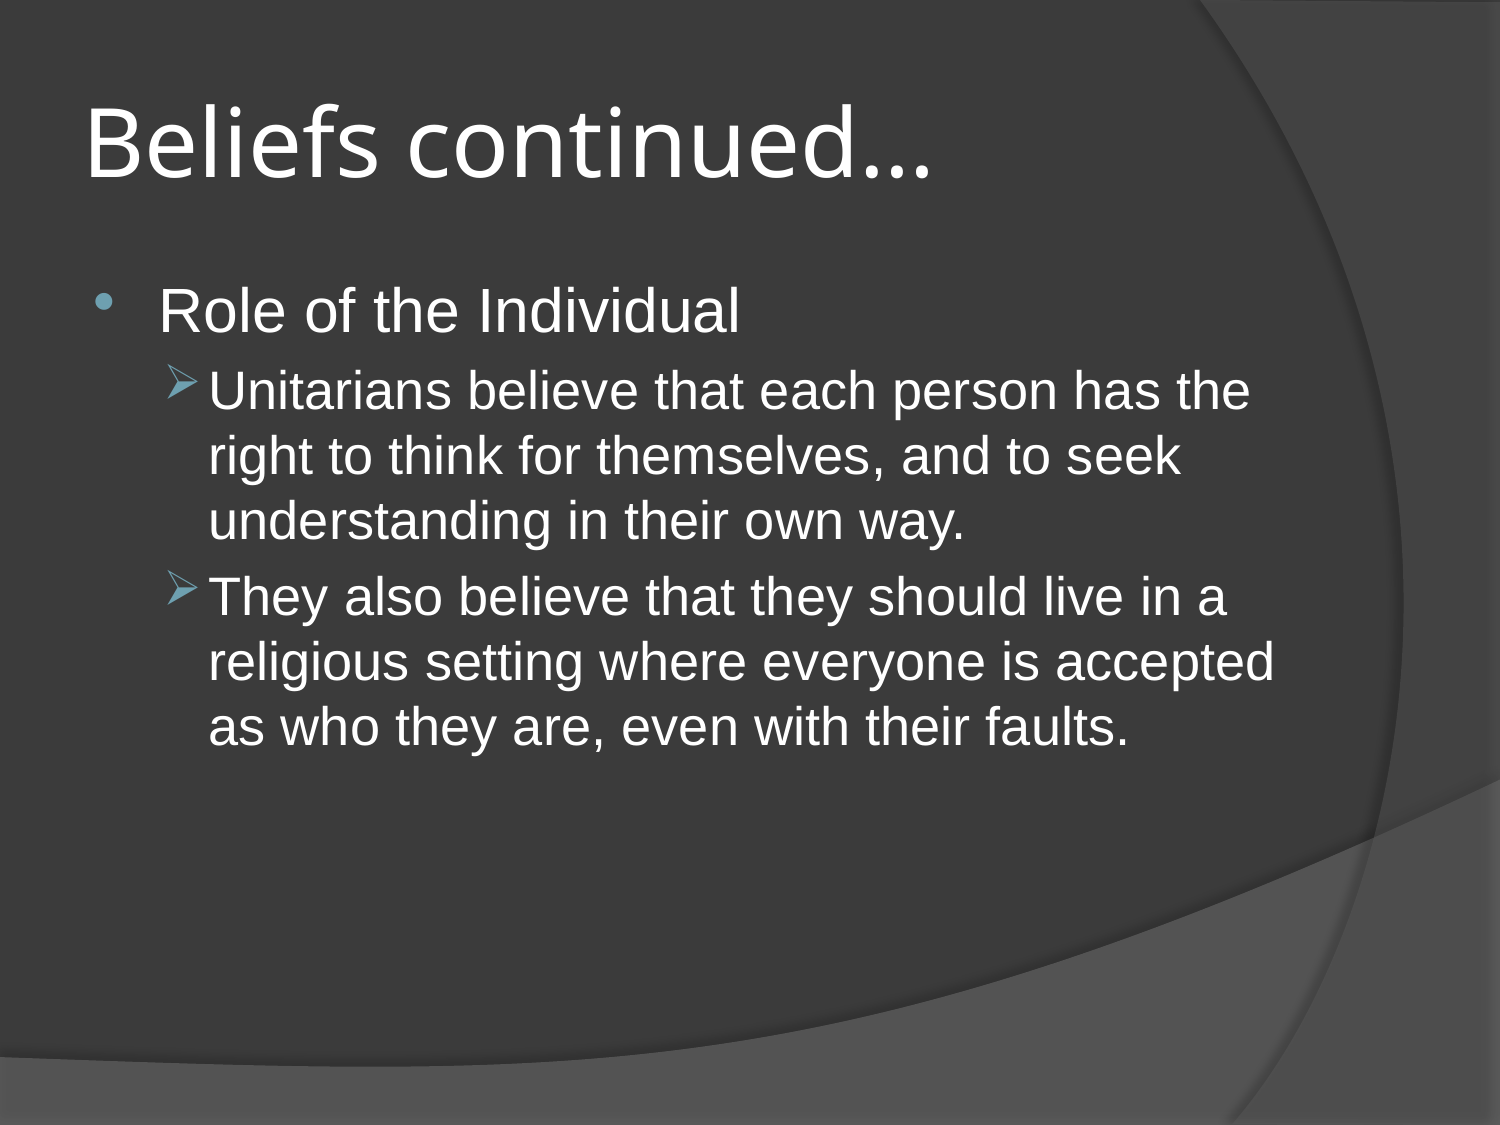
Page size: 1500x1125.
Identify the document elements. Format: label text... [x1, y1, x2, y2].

title Beliefs continued… [75, 45, 1300, 233]
list Role of the Individual Unitarians believe that each person has the right to think for themselves, and to seek understanding in their own way. They also believe that they should live in a religious setting where everyone is accepted as who they are, even with their faults. [75, 262, 1300, 1005]
